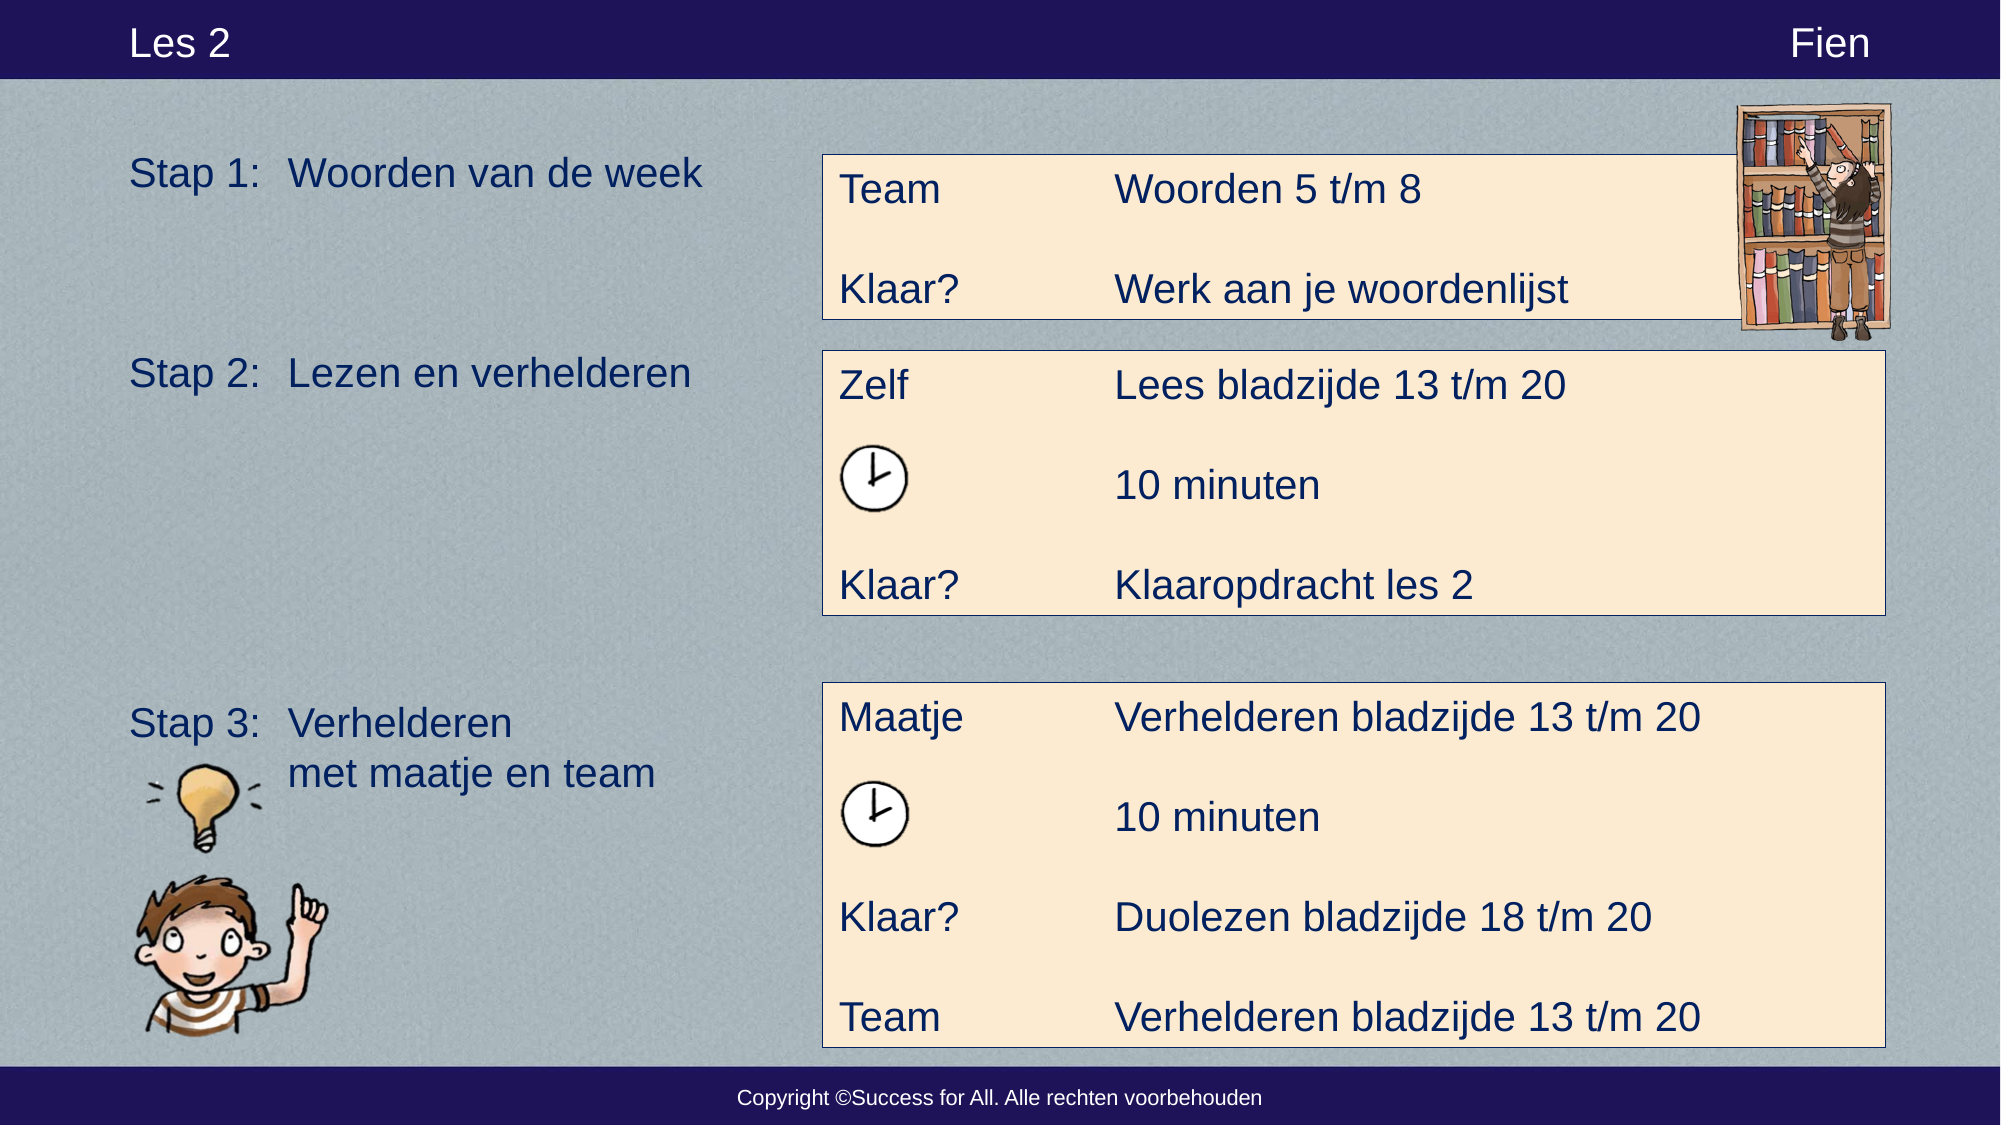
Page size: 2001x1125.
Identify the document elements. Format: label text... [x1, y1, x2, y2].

text_box Stap 1: Woorden van de week Stap 2: Lezen en verhelderen Stap 3: Verhelderen met maatje en team [114, 138, 907, 854]
text_box Maatje Verhelderen bladzijde 13 t/m 20 10 minuten Klaar? Duolezen bladzijde 18 t/m 20 Team Verhelderen bladzijde 13 t/m 20 [822, 682, 1886, 1048]
text_box Team Woorden 5 t/m 8 Klaar? Werk aan je woordenlijst [822, 154, 1720, 320]
text_box Fien [999, 8, 1886, 73]
picture [0, 0, 2001, 1125]
text_box Copyright ©Success for All. Alle rechten voorbehouden [0, 1076, 2000, 1125]
text_box Les 2 [114, 8, 354, 73]
text_box Zelf Lees bladzijde 13 t/m 20 10 minuten Klaar? Klaaropdracht les 2 [907, 350, 1886, 616]
